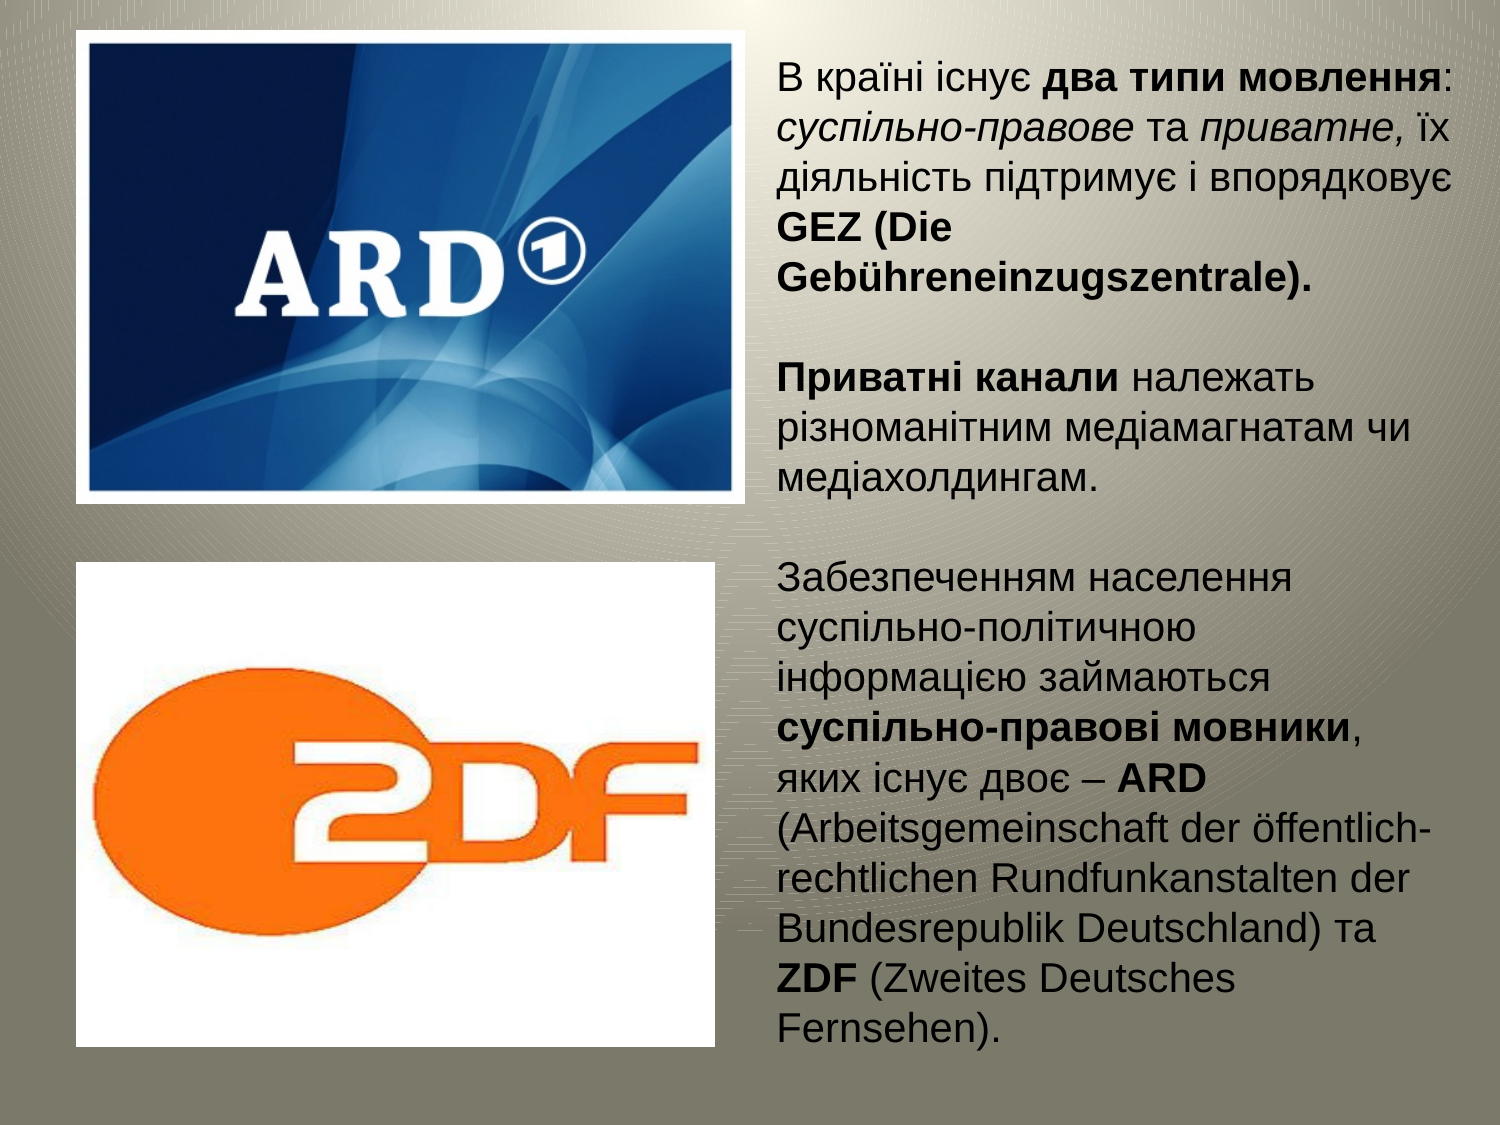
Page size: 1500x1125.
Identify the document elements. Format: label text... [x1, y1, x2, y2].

picture [76, 562, 715, 1048]
picture [76, 30, 746, 504]
text_box В країні існує два типи мовлення: суспільно-правове та приватне, їх діяльність підтримує і впорядковує GEZ (Die Gebühreneinzugszentrale). Приватні канали належать різноманітним медіамагнатам чи медіахолдингам. Забезпеченням населення суспільно-політичною інформацією займаються суспільно-правові мовники, яких існує двоє – ARD (Arbeitsgemeinschaft der öffentlich-rechtlichen Rundfunkanstalten der Bundesrepublik Deutschland) та ZDF (Zweites Deutsches Fernsehen). [761, 42, 1471, 1058]
